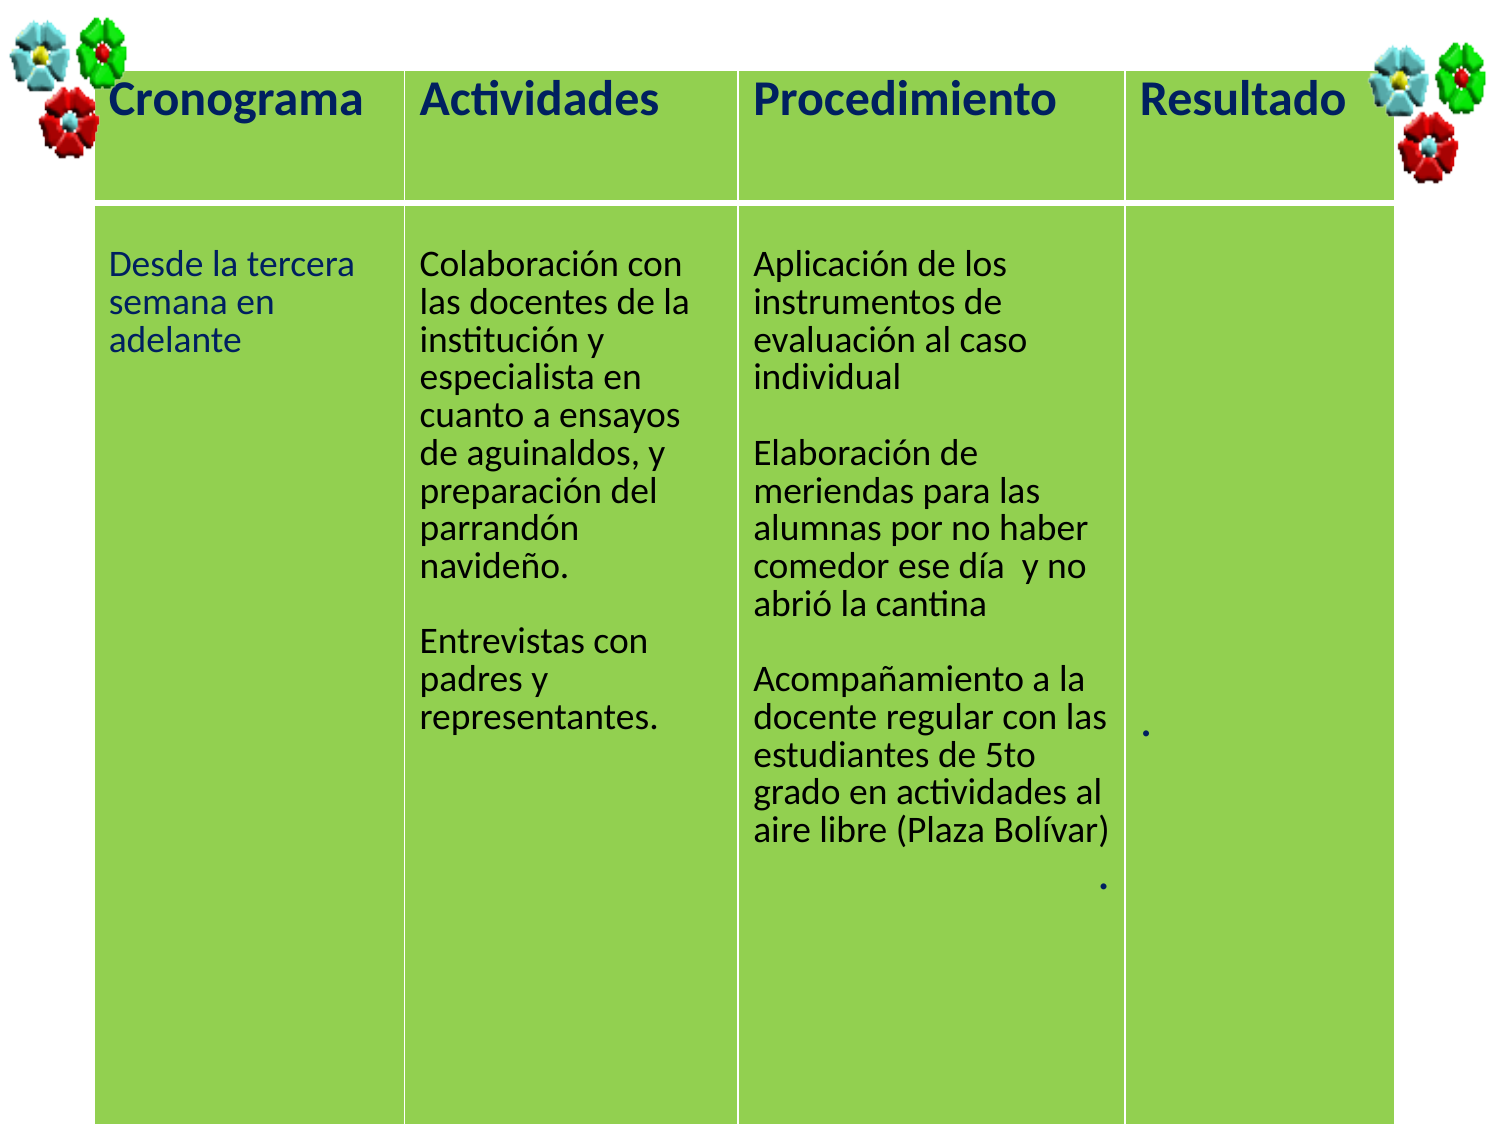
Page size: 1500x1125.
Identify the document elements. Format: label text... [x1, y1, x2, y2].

table_header Cronograma [95, 71, 404, 200]
table_cell Aplicación de los instrumentos de evaluación al caso individual Elaboración de meriendas para las alumnas por no haber comedor ese día y no abrió la cantina Acompañamiento a la docente regular con las estudiantes de 5to grado en actividades al aire libre (Plaza Bolívar) . [739, 206, 1124, 1124]
table_cell . [1126, 206, 1394, 1124]
table_header Resultado [1126, 71, 1354, 200]
table_cell Colaboración con las docentes de la institución y especialista en cuanto a ensayos de aguinaldos, y preparación del parrandón navideño. Entrevistas con padres y representantes. [405, 206, 737, 1124]
picture [0, 0, 141, 177]
picture [1359, 24, 1500, 201]
table_header Procedimiento [739, 71, 1124, 200]
table_header Actividades [405, 71, 737, 200]
table_cell Desde la tercera semana en adelante [95, 206, 404, 1124]
